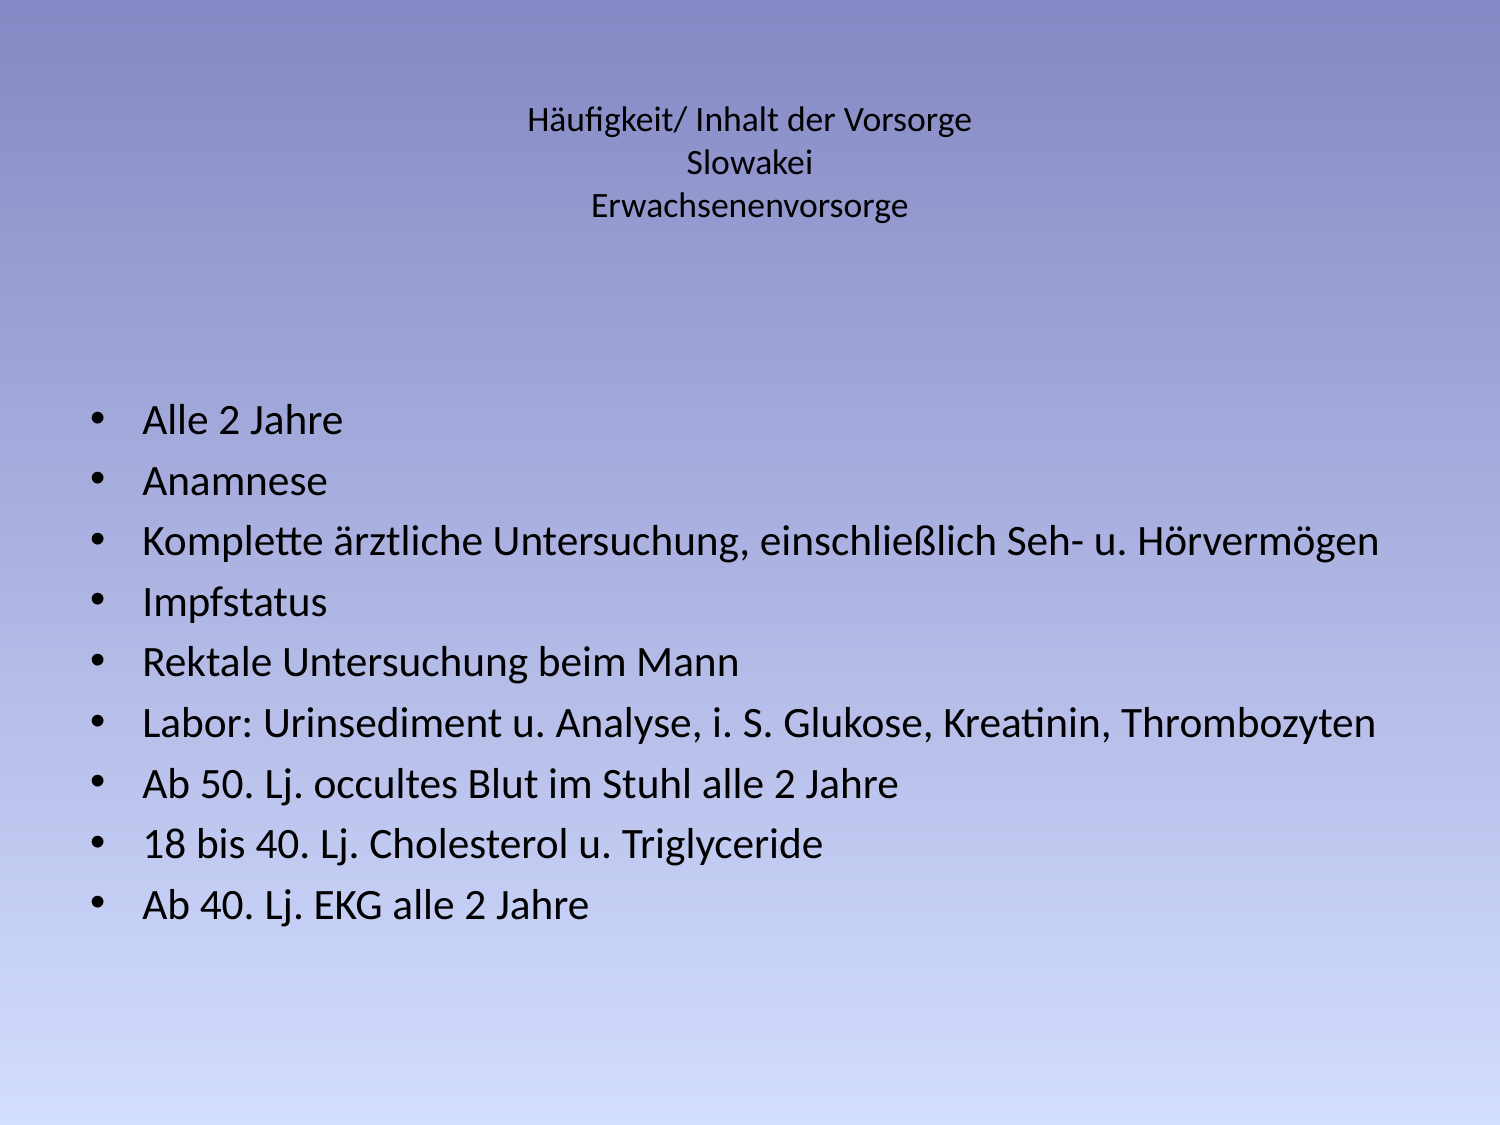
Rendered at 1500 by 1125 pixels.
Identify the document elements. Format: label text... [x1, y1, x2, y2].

list Alle 2 Jahre Anamnese Komplette ärztliche Untersuchung, einschließlich Seh- u. Hörvermögen Impfstatus Rektale Untersuchung beim Mann Labor: Urinsediment u. Analyse, i. S. Glukose, Kreatinin, Thrombozyten Ab 50. Lj. occultes Blut im Stuhl alle 2 Jahre 18 bis 40. Lj. Cholesterol u. Triglyceride Ab 40. Lj. EKG alle 2 Jahre [75, 262, 1425, 1005]
title Häufigkeit/ Inhalt der Vorsorge Slowakei Erwachsenenvorsorge [75, 45, 1425, 233]
